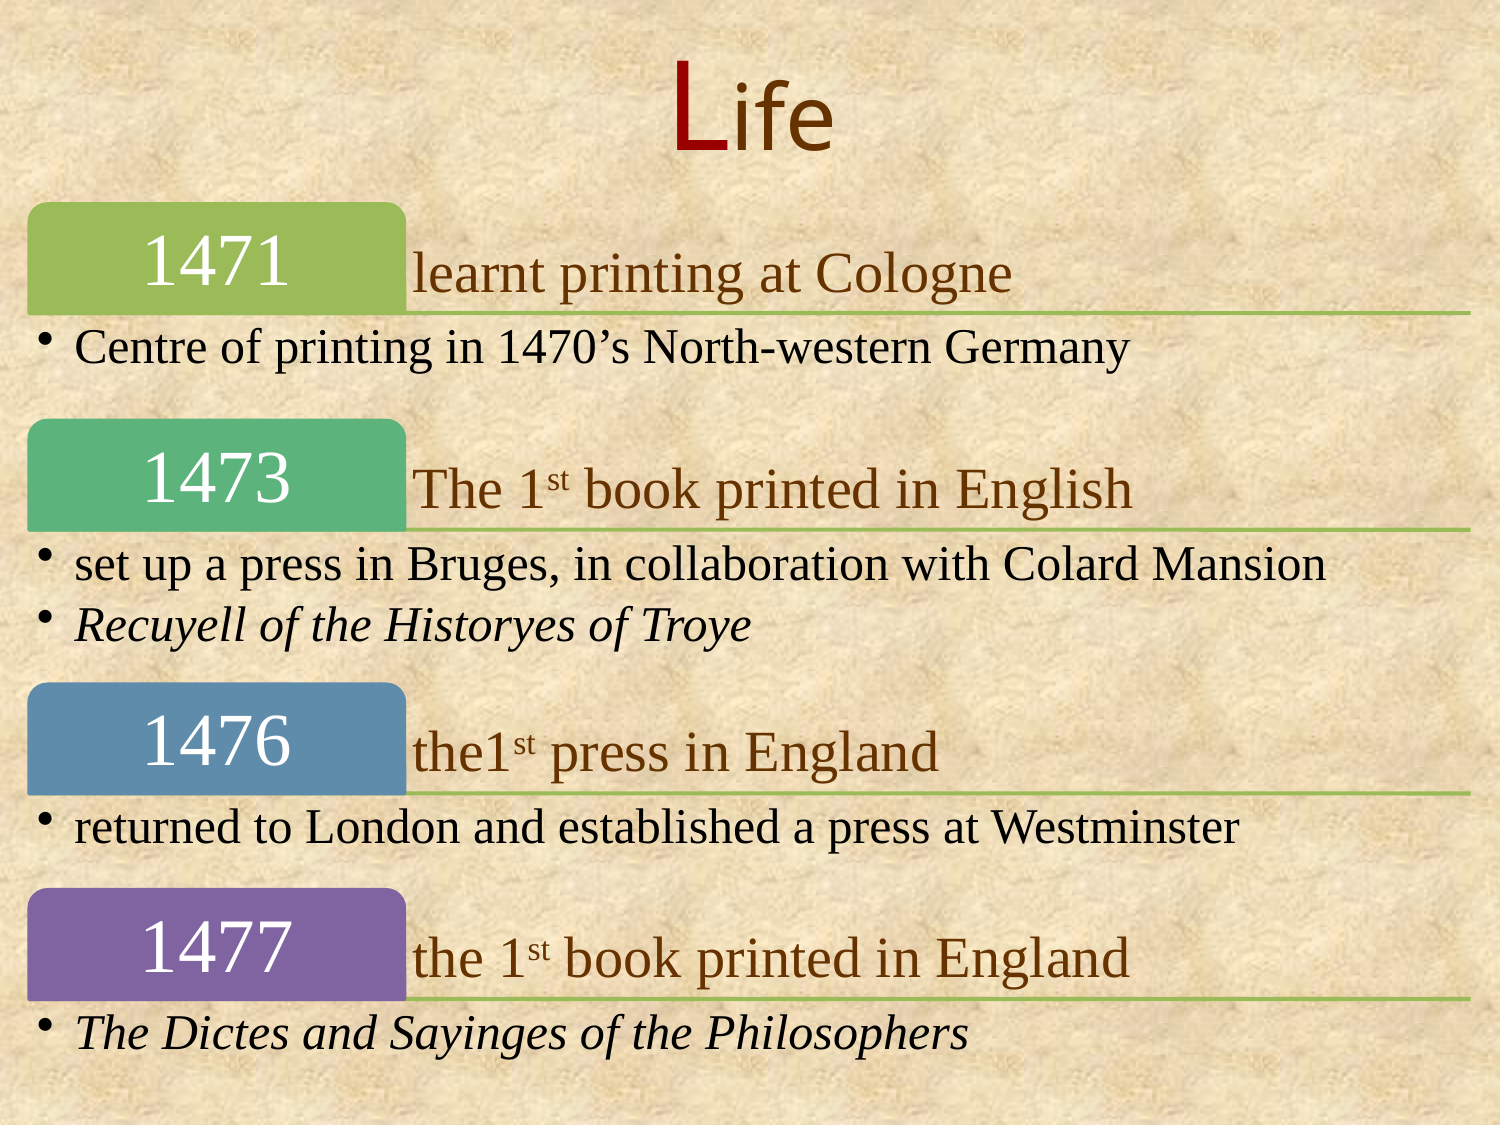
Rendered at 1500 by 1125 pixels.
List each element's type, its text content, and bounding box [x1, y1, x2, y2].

title Life [76, 0, 1427, 201]
picture [0, 0, 1500, 1125]
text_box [29, 203, 1471, 1125]
